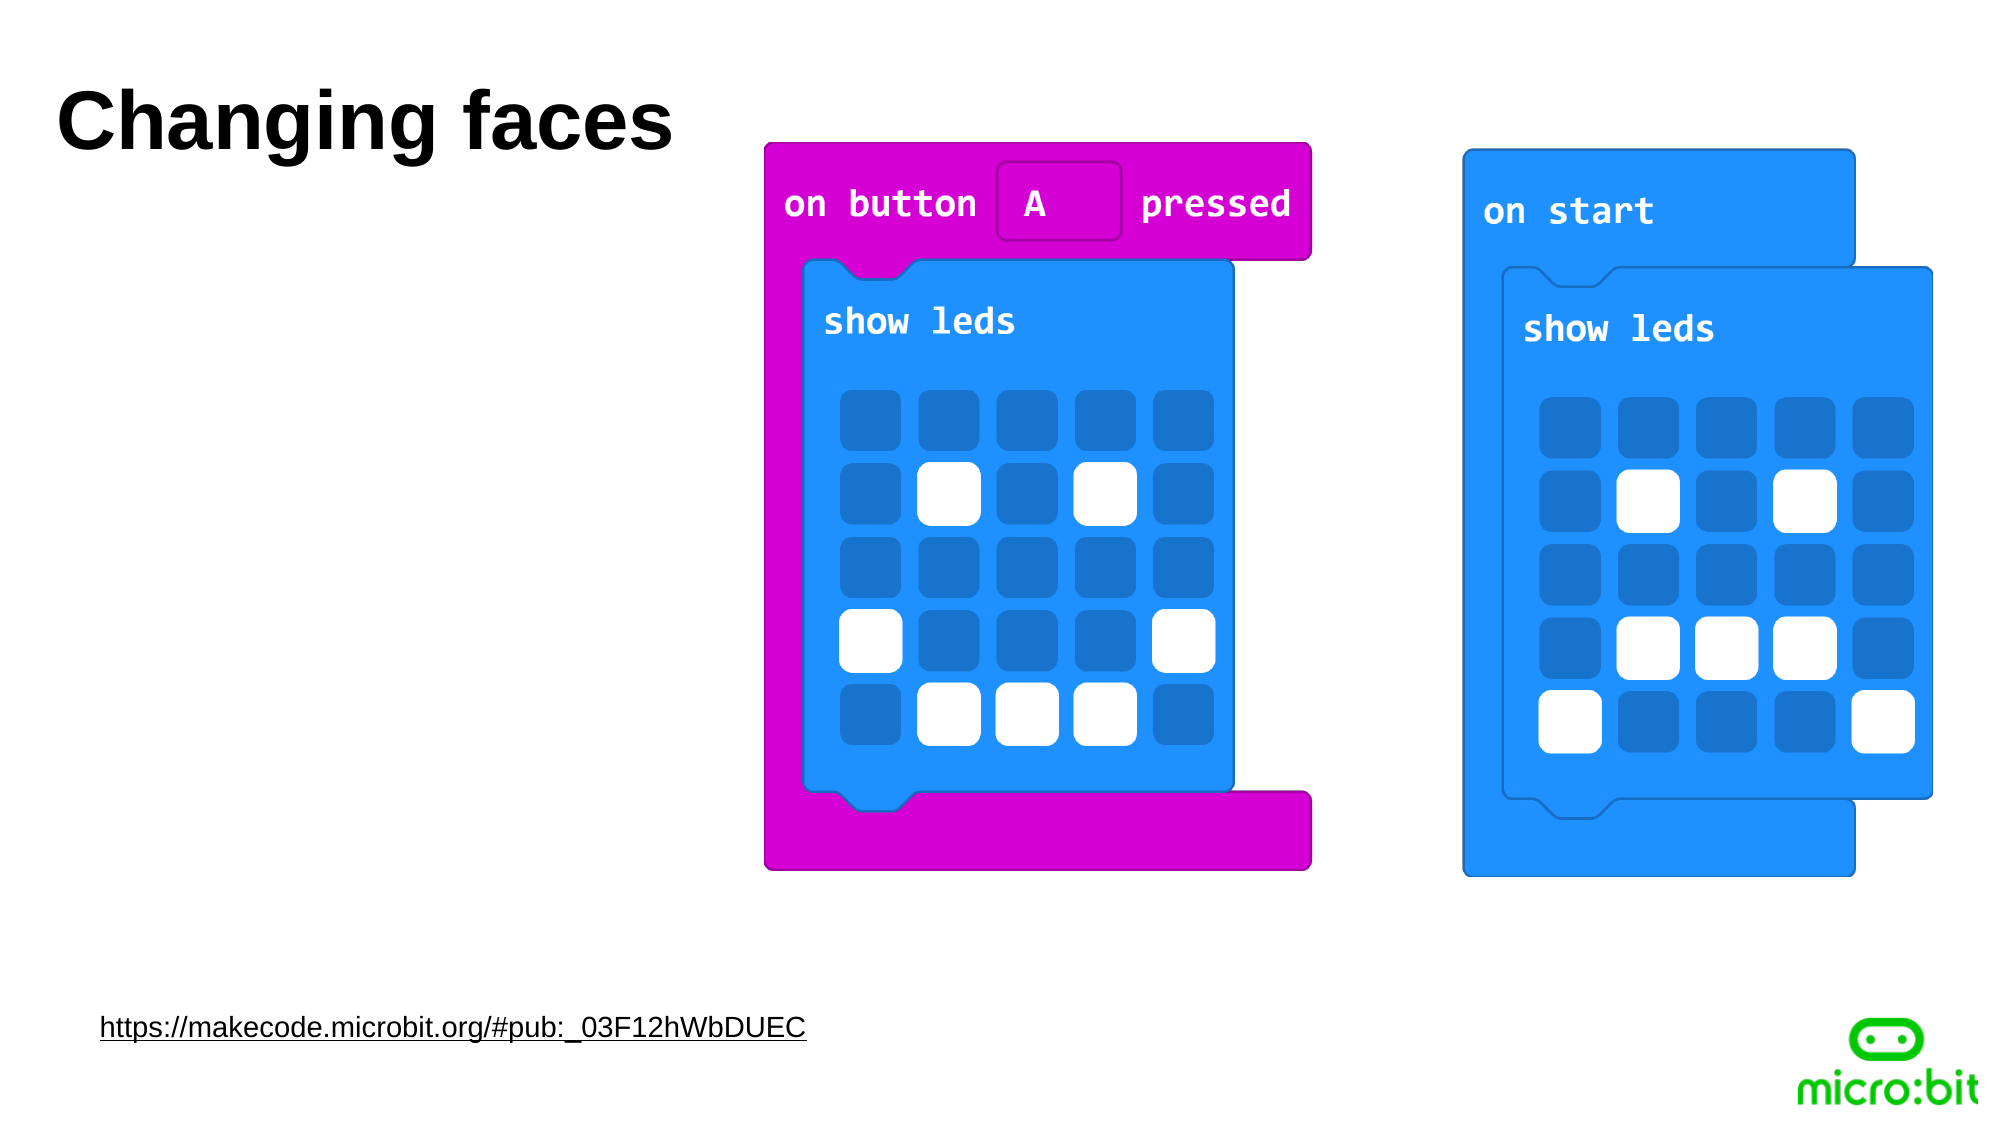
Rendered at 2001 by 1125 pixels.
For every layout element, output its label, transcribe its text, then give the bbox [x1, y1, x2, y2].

text_box Changing faces [41, 53, 1793, 877]
text_box https://makecode.microbit.org/#pub:_03F12hWbDUEC [84, 1001, 831, 1052]
picture [1797, 1017, 1978, 1106]
picture [764, 142, 1933, 877]
